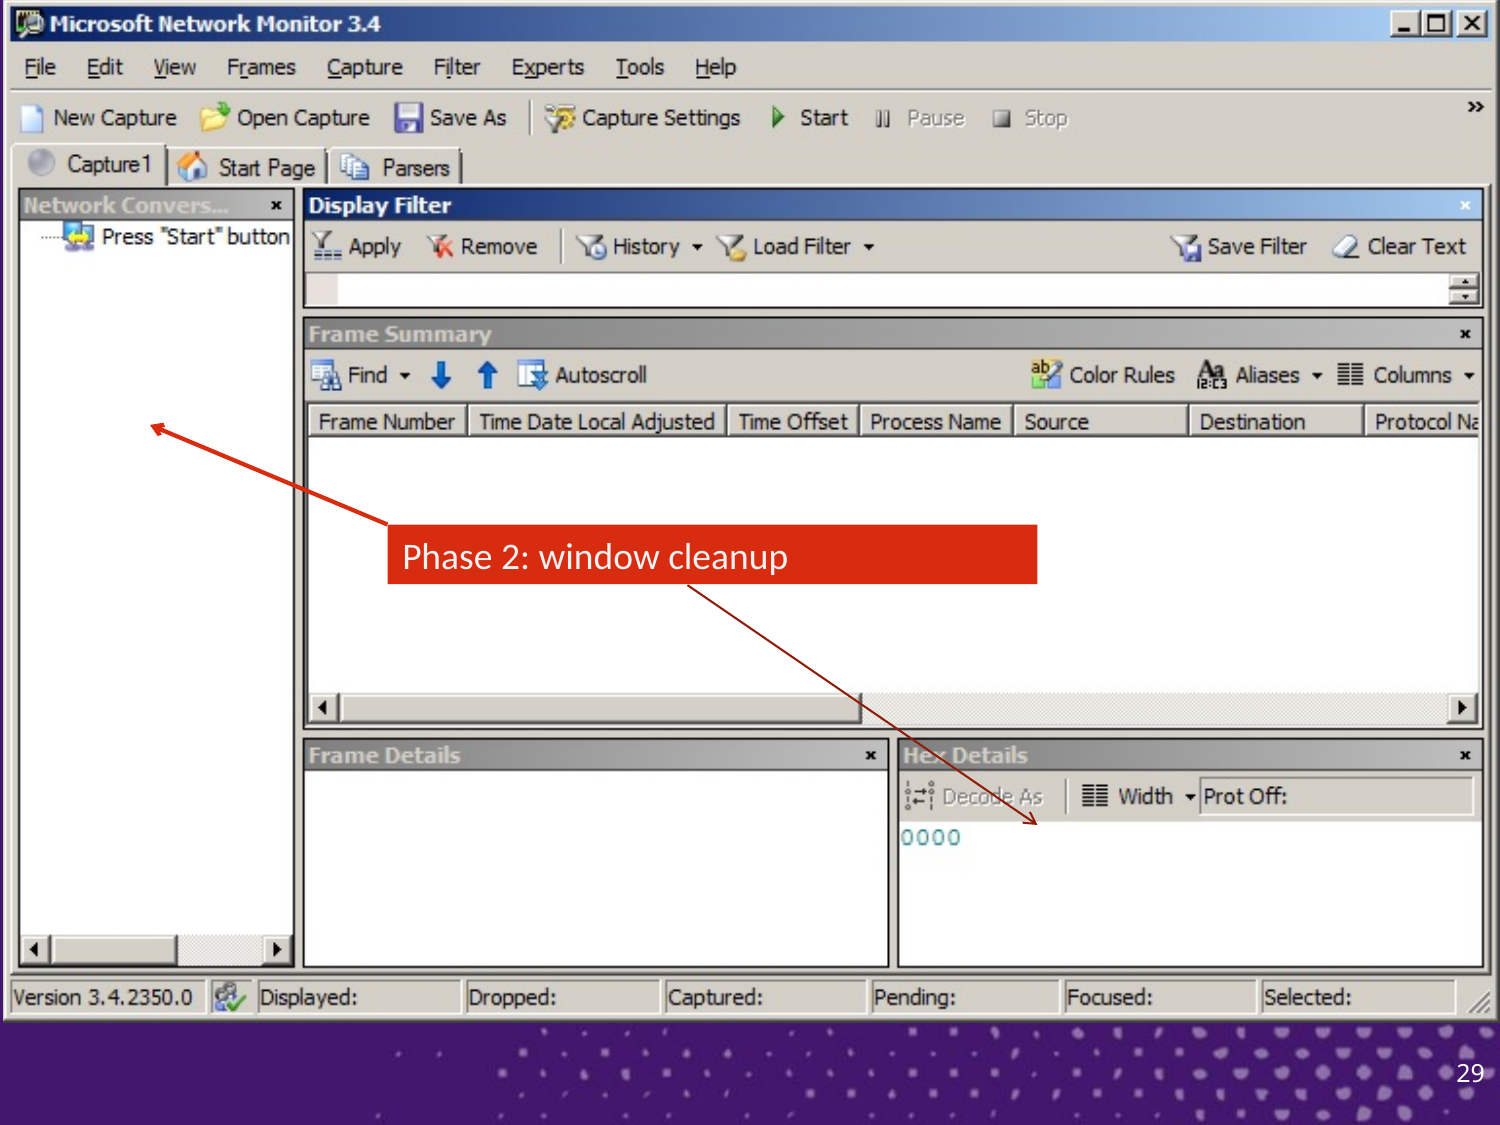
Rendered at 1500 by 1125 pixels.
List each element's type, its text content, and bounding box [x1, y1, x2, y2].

slide_number 29 [1187, 1037, 1500, 1113]
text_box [687, 584, 1038, 826]
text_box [149, 424, 388, 525]
picture [0, 0, 1500, 1125]
